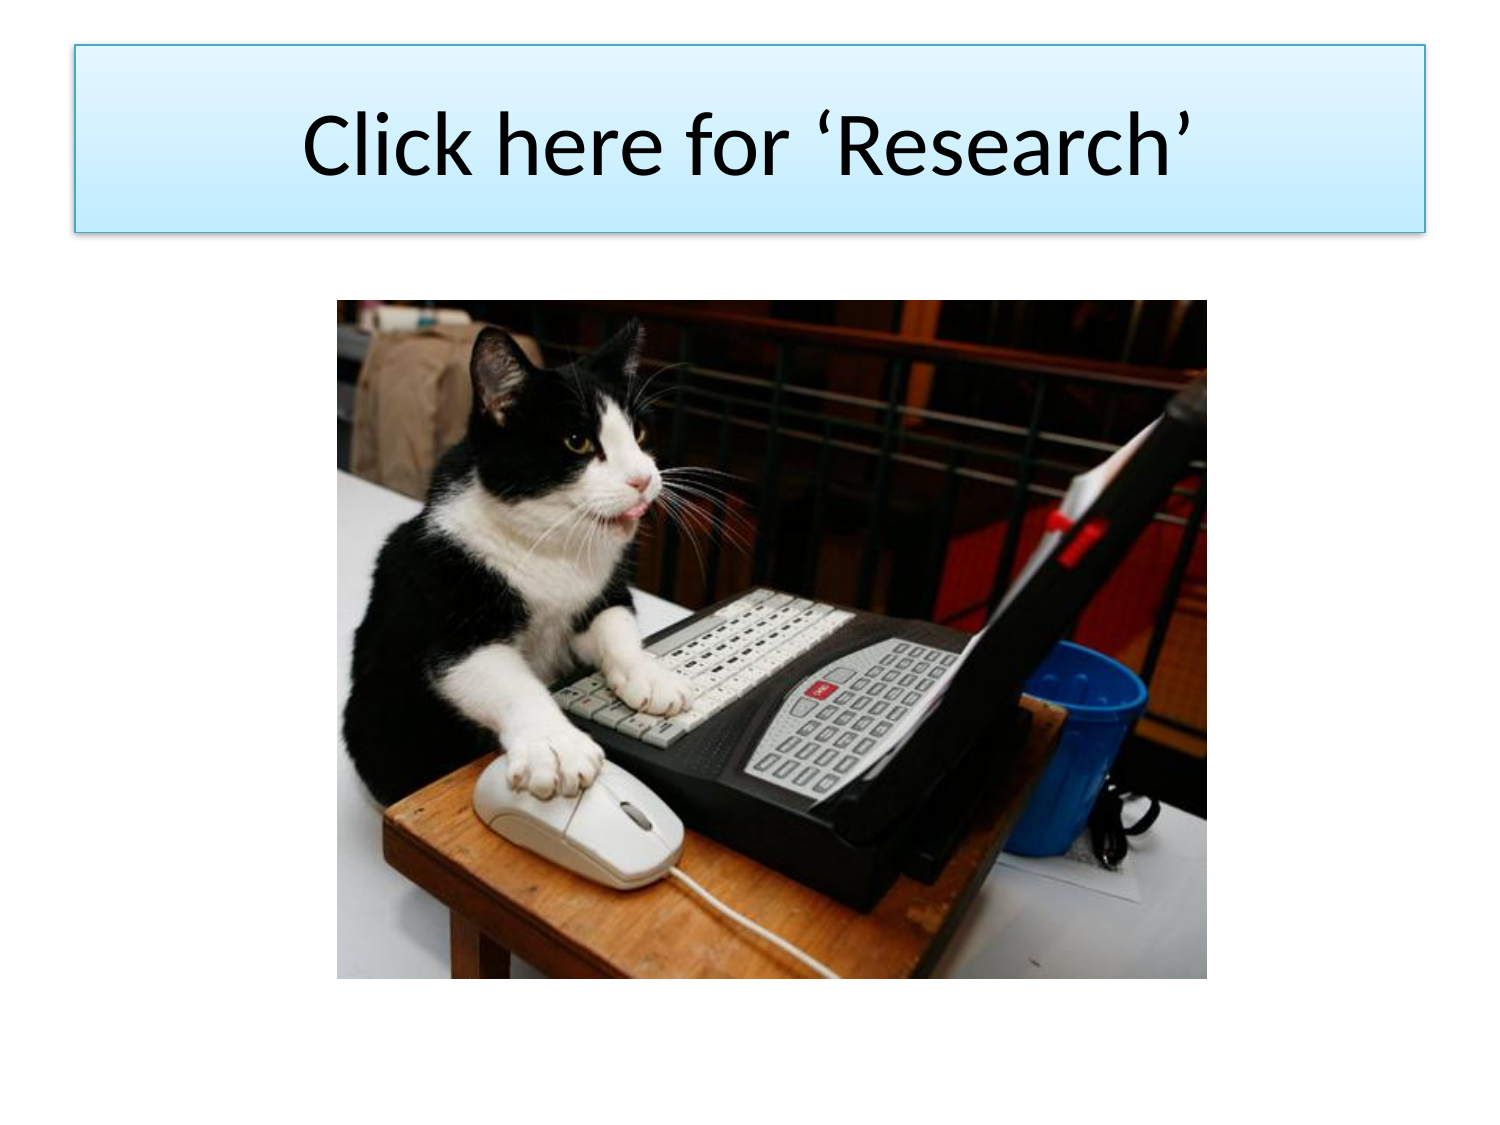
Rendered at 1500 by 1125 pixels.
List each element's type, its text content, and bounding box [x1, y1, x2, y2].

title Click here for ‘Research’ [74, 44, 1426, 233]
picture [337, 300, 1207, 980]
